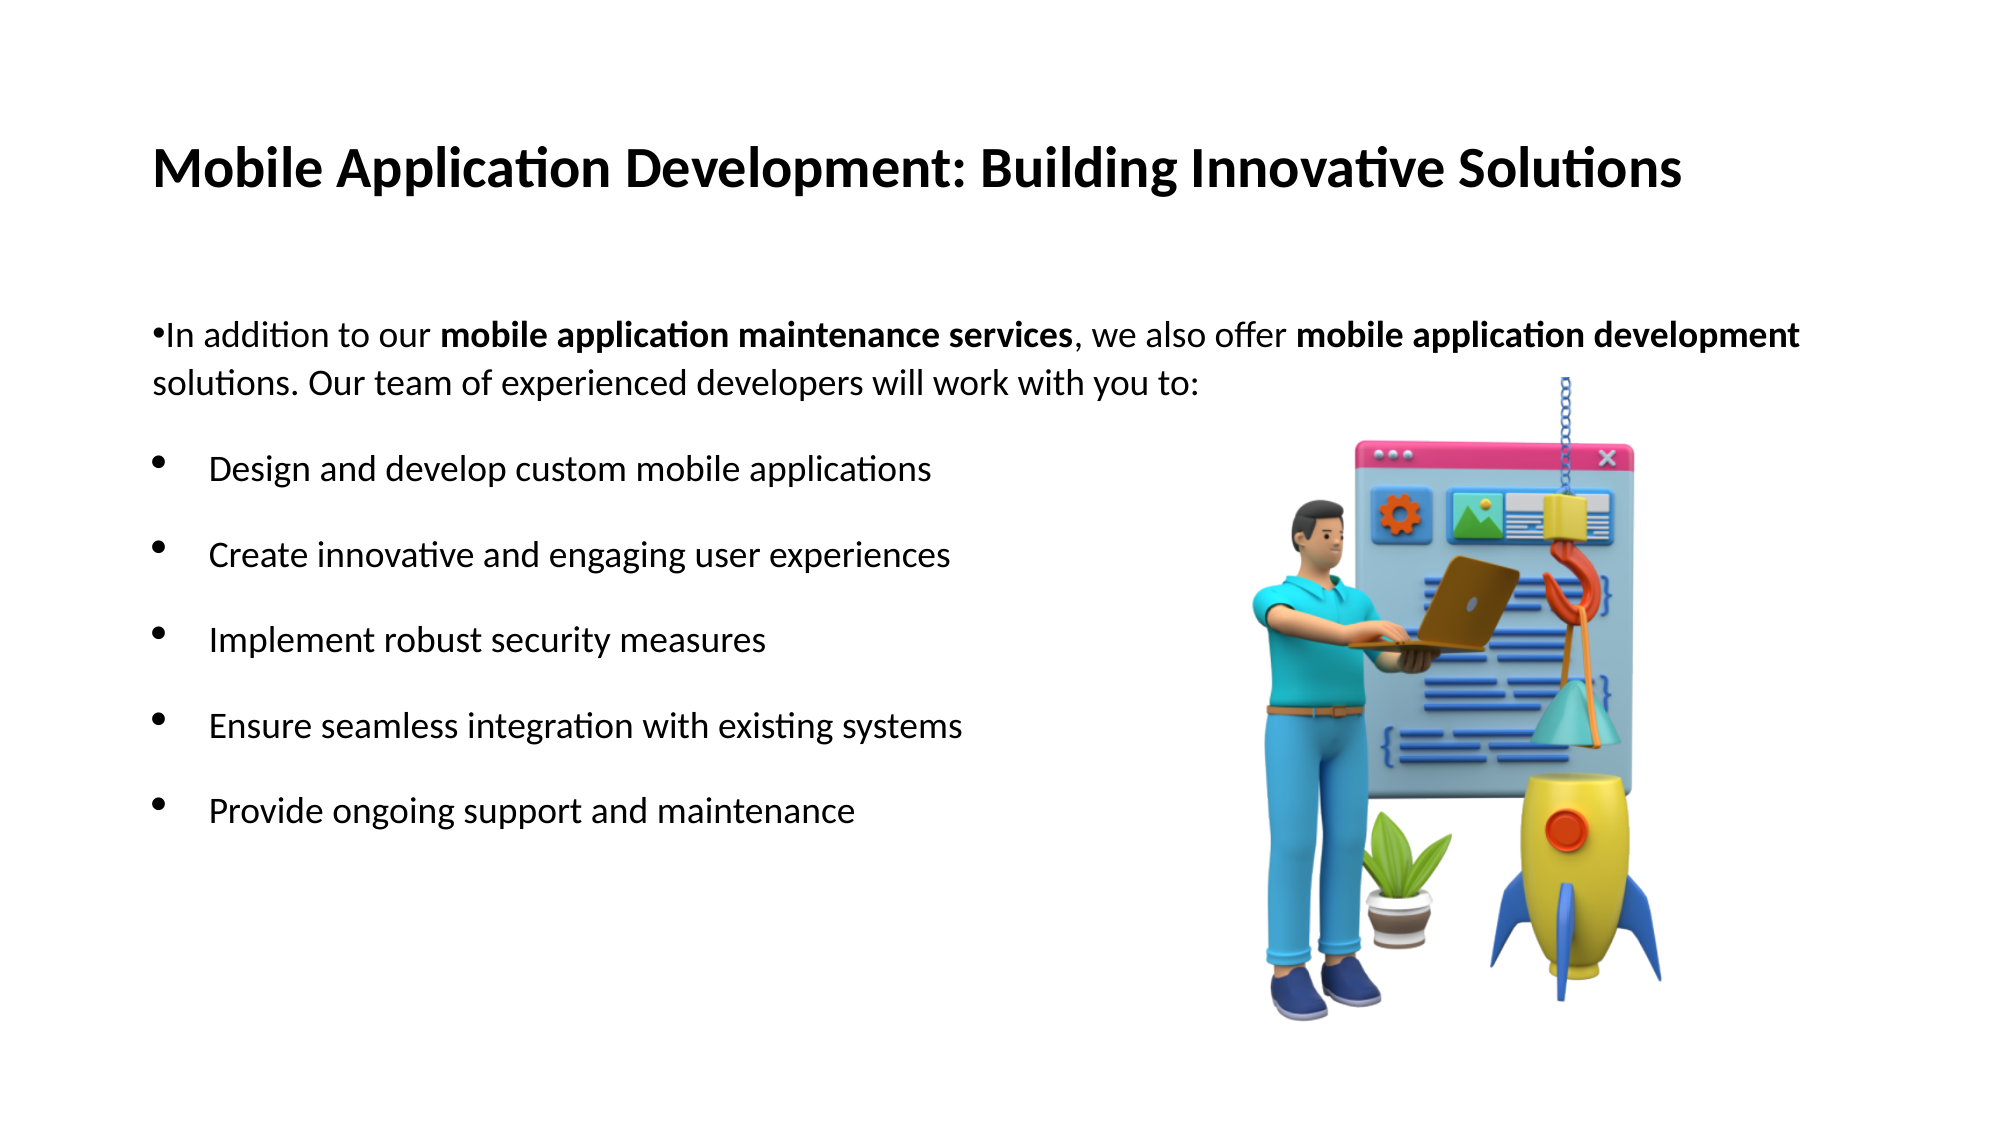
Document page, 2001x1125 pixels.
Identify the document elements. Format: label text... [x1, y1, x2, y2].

title Mobile Application Development: Building Innovative Solutions [137, 59, 1863, 278]
list In addition to our mobile application maintenance services, we also offer mobile application development solutions. Our team of experienced developers will work with you to: Design and develop custom mobile applications Create innovative and engaging user experiences Implement robust security measures Ensure seamless integration with existing systems Provide ongoing support and maintenance [137, 299, 1863, 1014]
picture [1177, 377, 1734, 1045]
